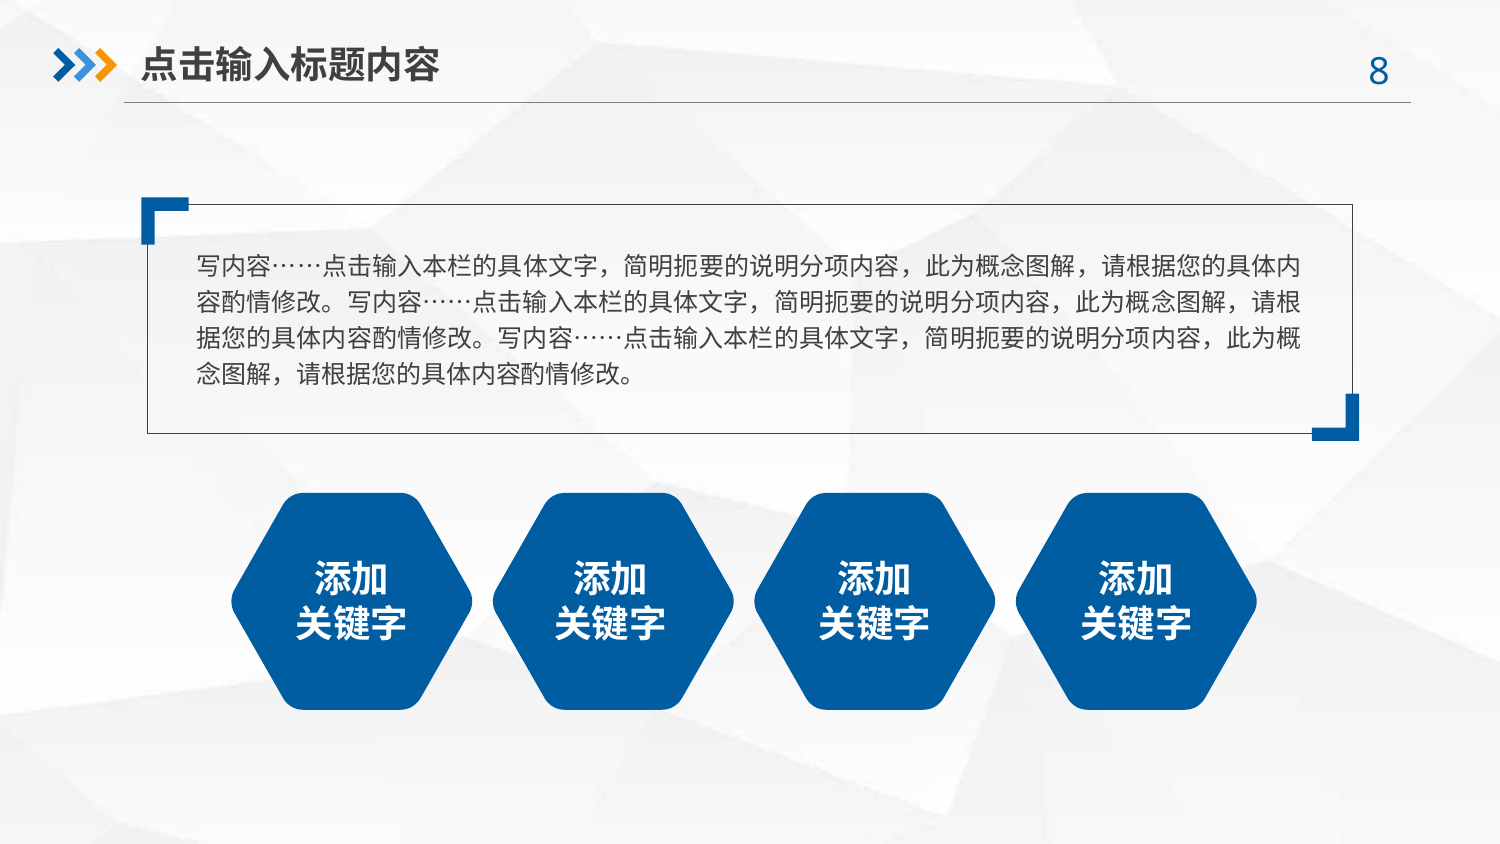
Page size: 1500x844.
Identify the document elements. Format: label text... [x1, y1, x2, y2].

text_box [1310, 392, 1361, 443]
text_box 添加 关键字 [531, 555, 691, 646]
text_box 添加 关键字 [272, 555, 432, 646]
text_box [139, 195, 191, 247]
text_box 添加 关键字 [795, 555, 955, 646]
text_box [754, 492, 996, 710]
text_box 写内容……点击输入本栏的具体文字，简明扼要的说明分项内容，此为概念图解，请根据您的具体内容酌情修改。写内容……点击输入本栏的具体文字，简明扼要的说明分项内容，此为概念图解，请根据您的具体内容酌情修改。写内容……点击输入本栏的具体文字，简明扼要的说明分项内容，此为概念图解，请根据您的具体内容酌情修改。 [196, 244, 1304, 389]
text_box [145, 203, 1355, 436]
text_box 点击输入标题内容 [140, 32, 491, 95]
text_box [1015, 492, 1257, 710]
text_box [492, 492, 734, 710]
text_box 添加 关键字 [1056, 555, 1216, 646]
picture [0, 0, 1500, 844]
text_box [231, 492, 473, 710]
